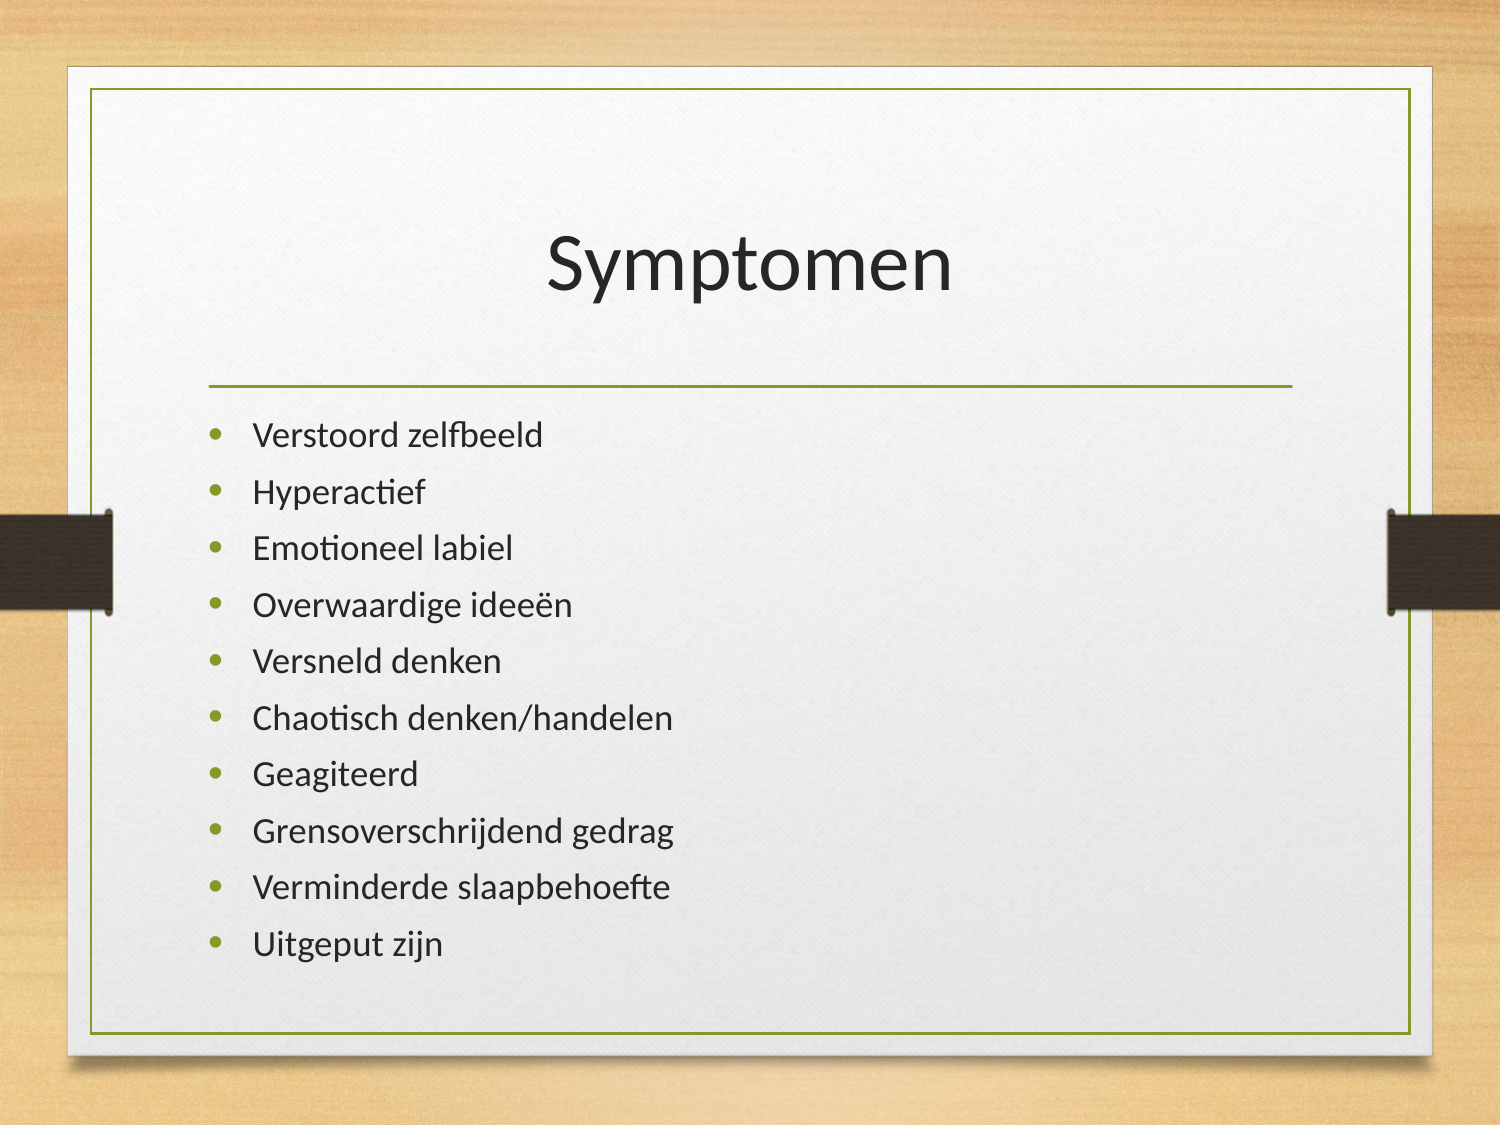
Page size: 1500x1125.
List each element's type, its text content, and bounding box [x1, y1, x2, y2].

title Symptomen [193, 150, 1309, 365]
list Verstoord zelfbeeld Hyperactief Emotioneel labiel Overwaardige ideeën Versneld denken Chaotisch denken/handelen Geagiteerd Grensoverschrijdend gedrag Verminderde slaapbehoefte Uitgeput zijn [193, 408, 1309, 974]
picture [0, 0, 1500, 1125]
